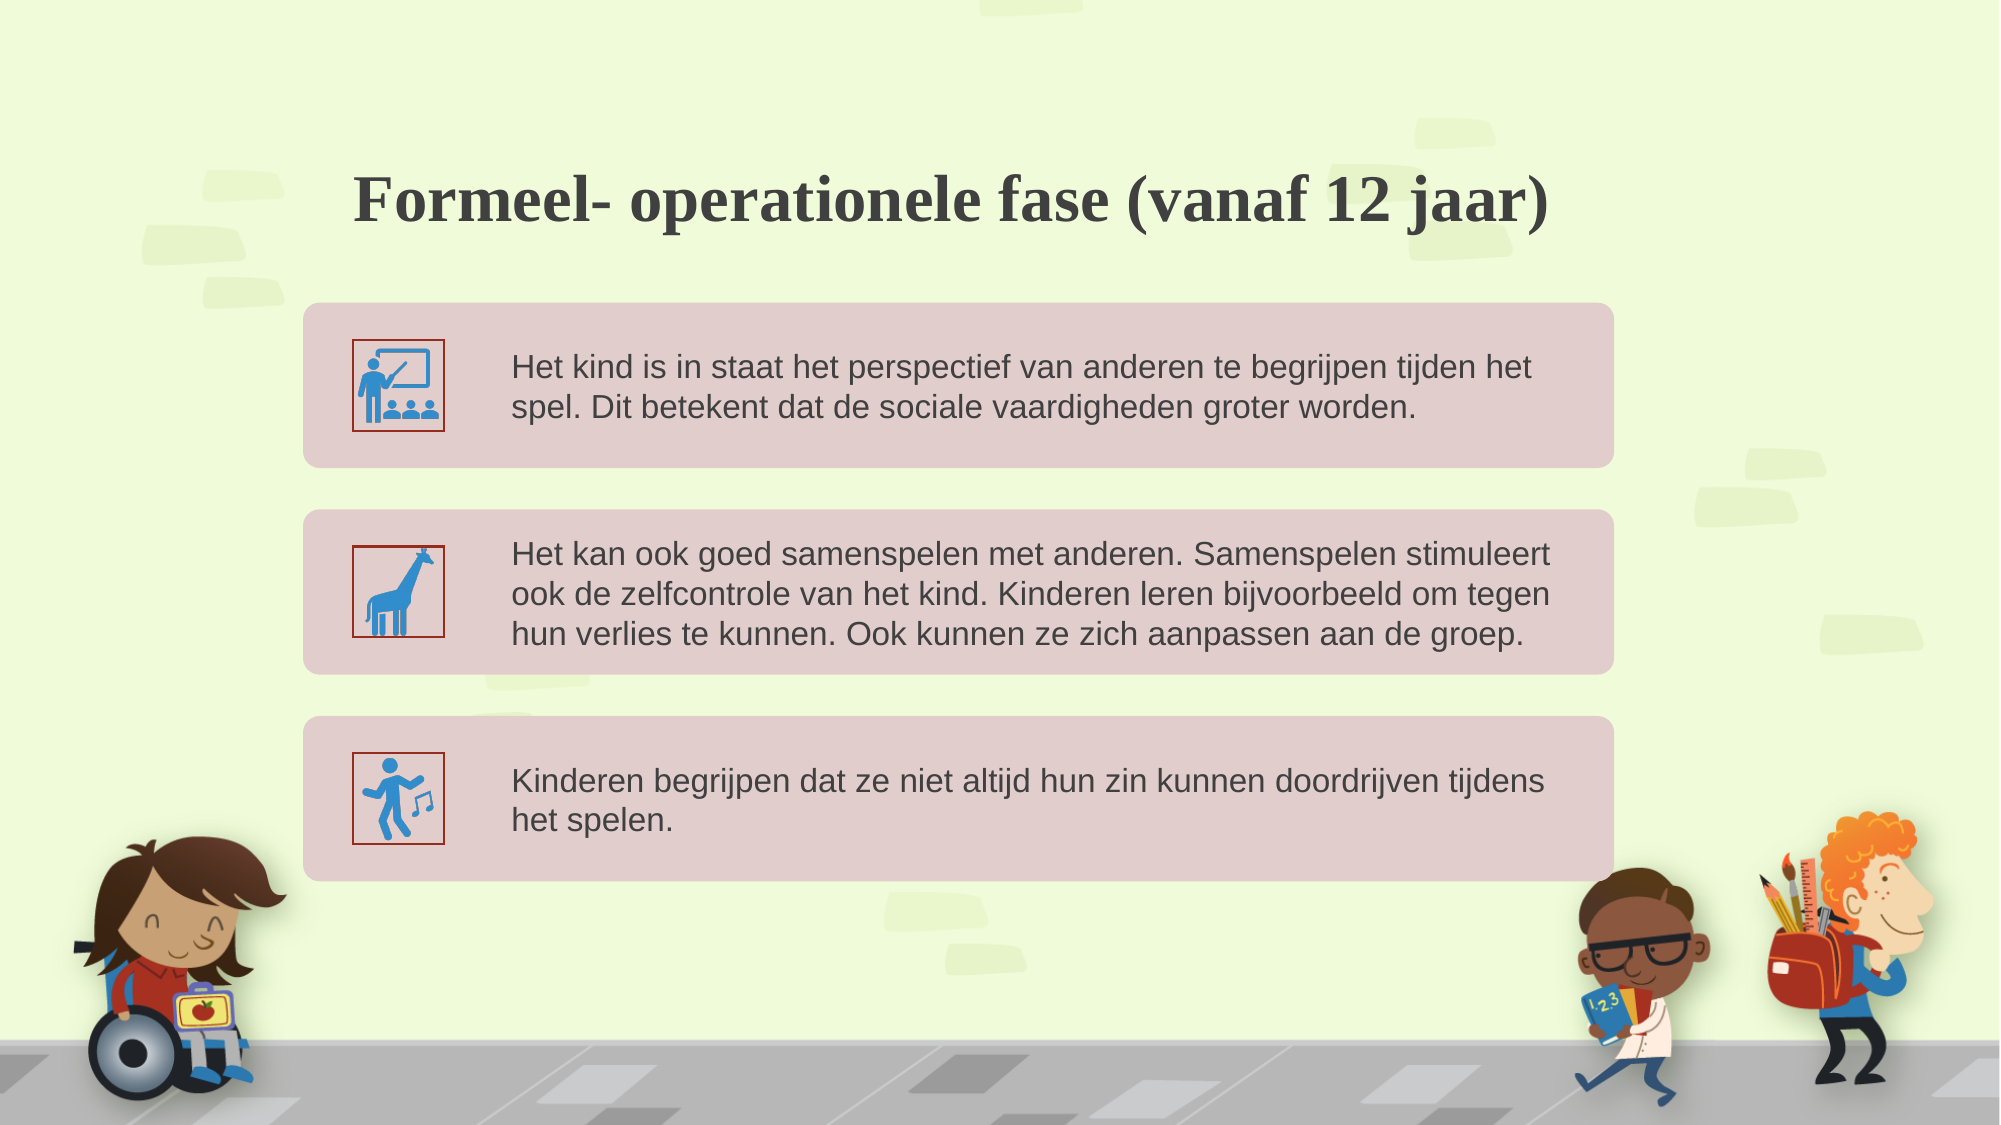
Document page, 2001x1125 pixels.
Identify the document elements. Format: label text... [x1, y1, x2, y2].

title Formeel- operationele fase (vanaf 12 jaar) [338, 83, 1626, 244]
picture [0, 0, 2000, 1125]
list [302, 302, 1615, 882]
